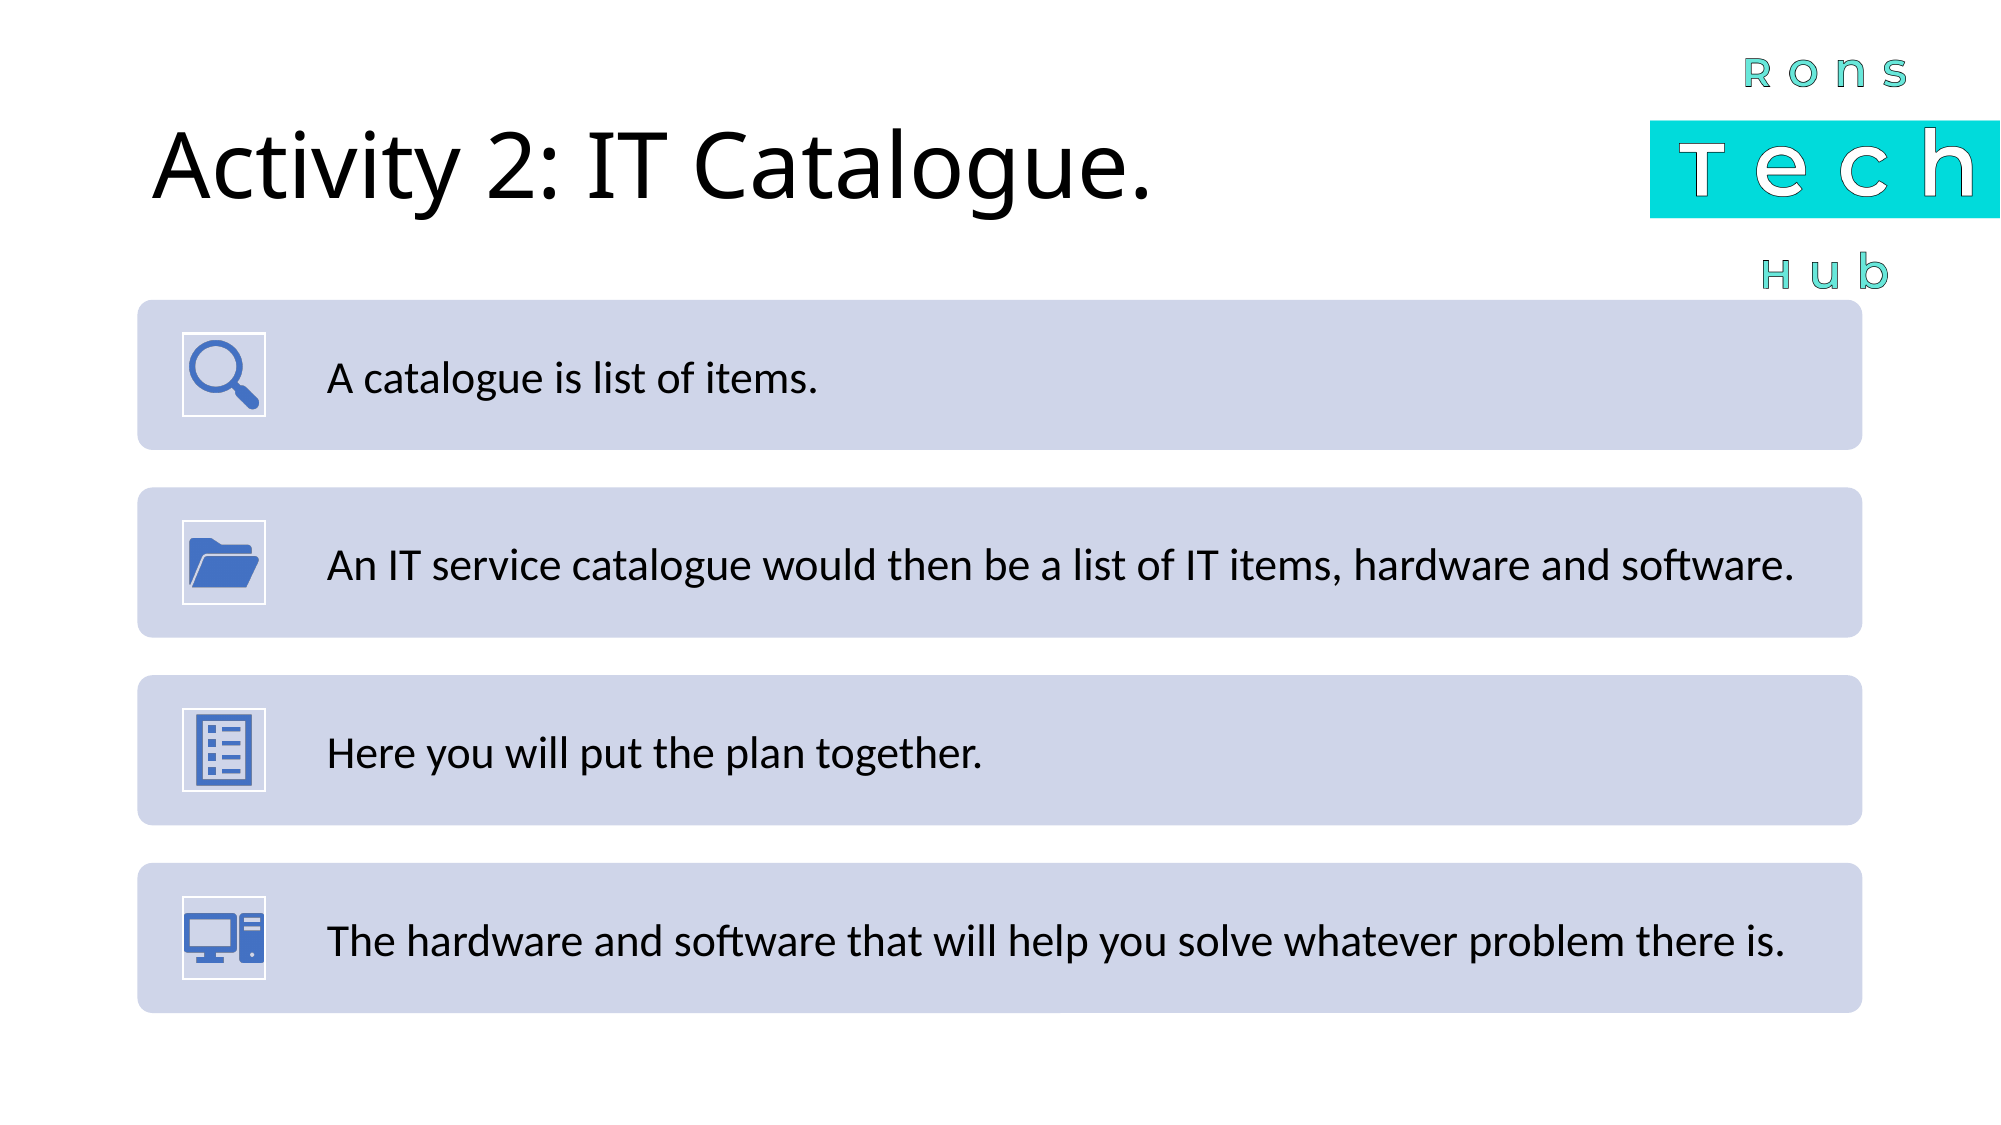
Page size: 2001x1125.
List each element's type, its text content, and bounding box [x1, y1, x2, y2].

picture [1650, 0, 2000, 348]
title Activity 2: IT Catalogue. [137, 59, 1650, 278]
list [137, 299, 1863, 1014]
